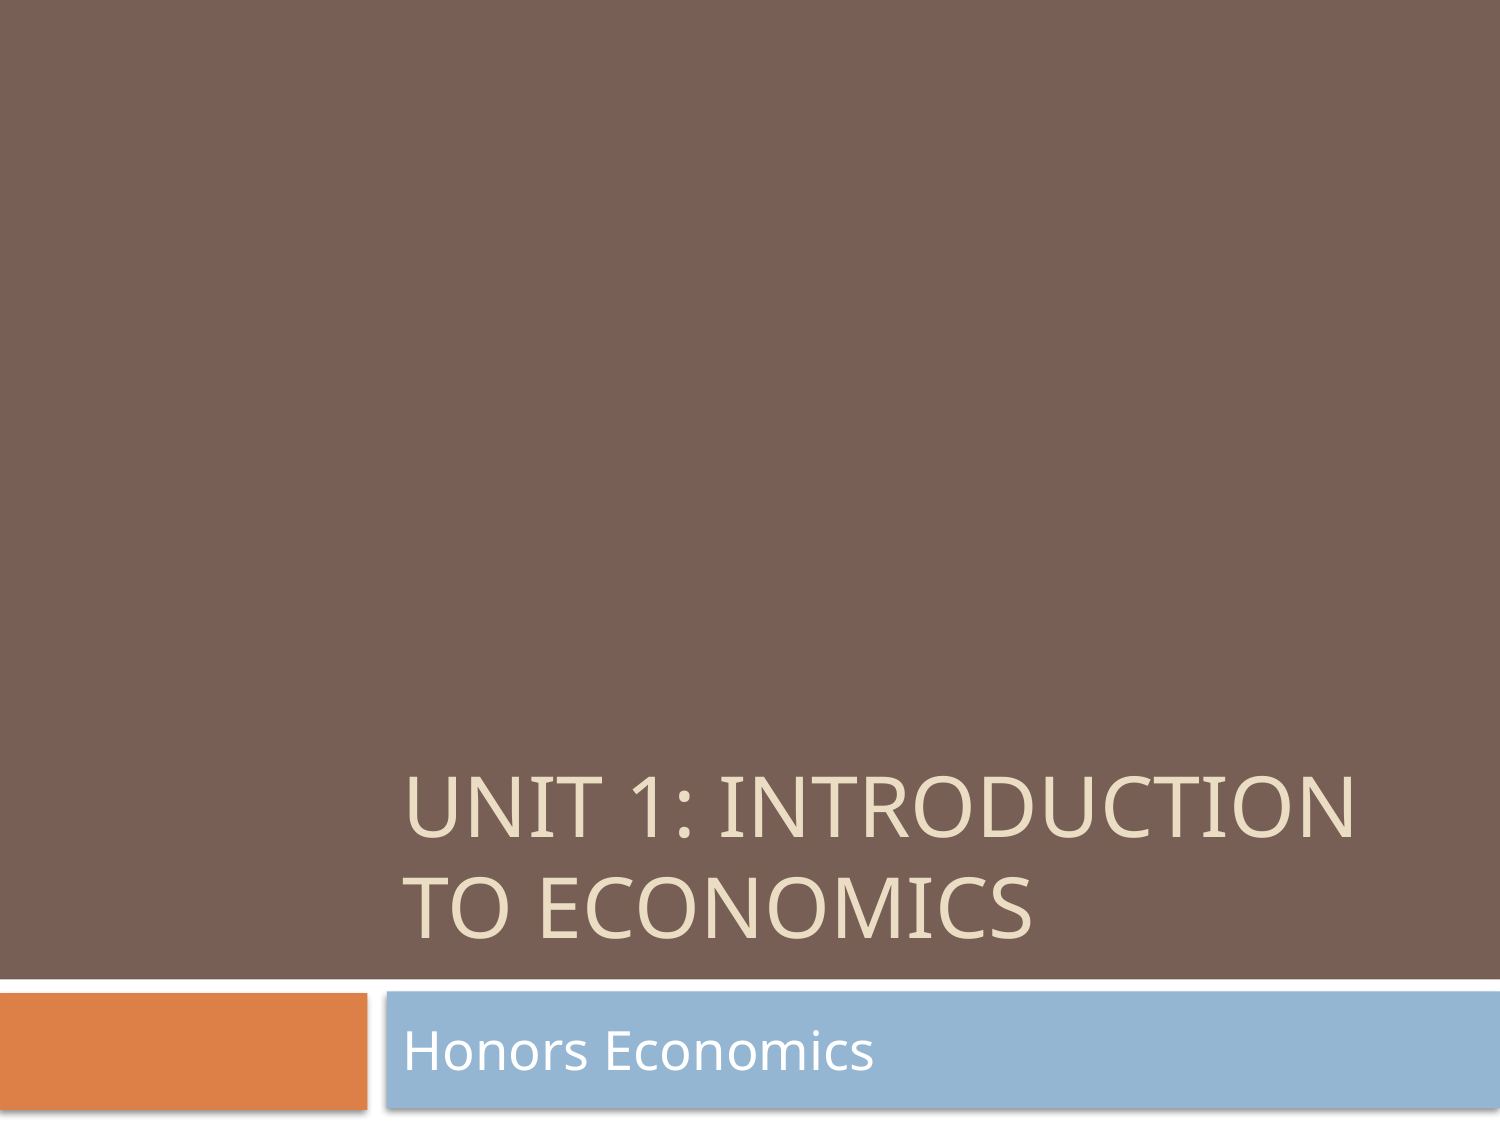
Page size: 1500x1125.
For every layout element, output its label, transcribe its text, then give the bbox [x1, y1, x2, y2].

title Unit 1: Introduction to economics [387, 662, 1450, 963]
subtitle Honors Economics [387, 992, 1488, 1105]
